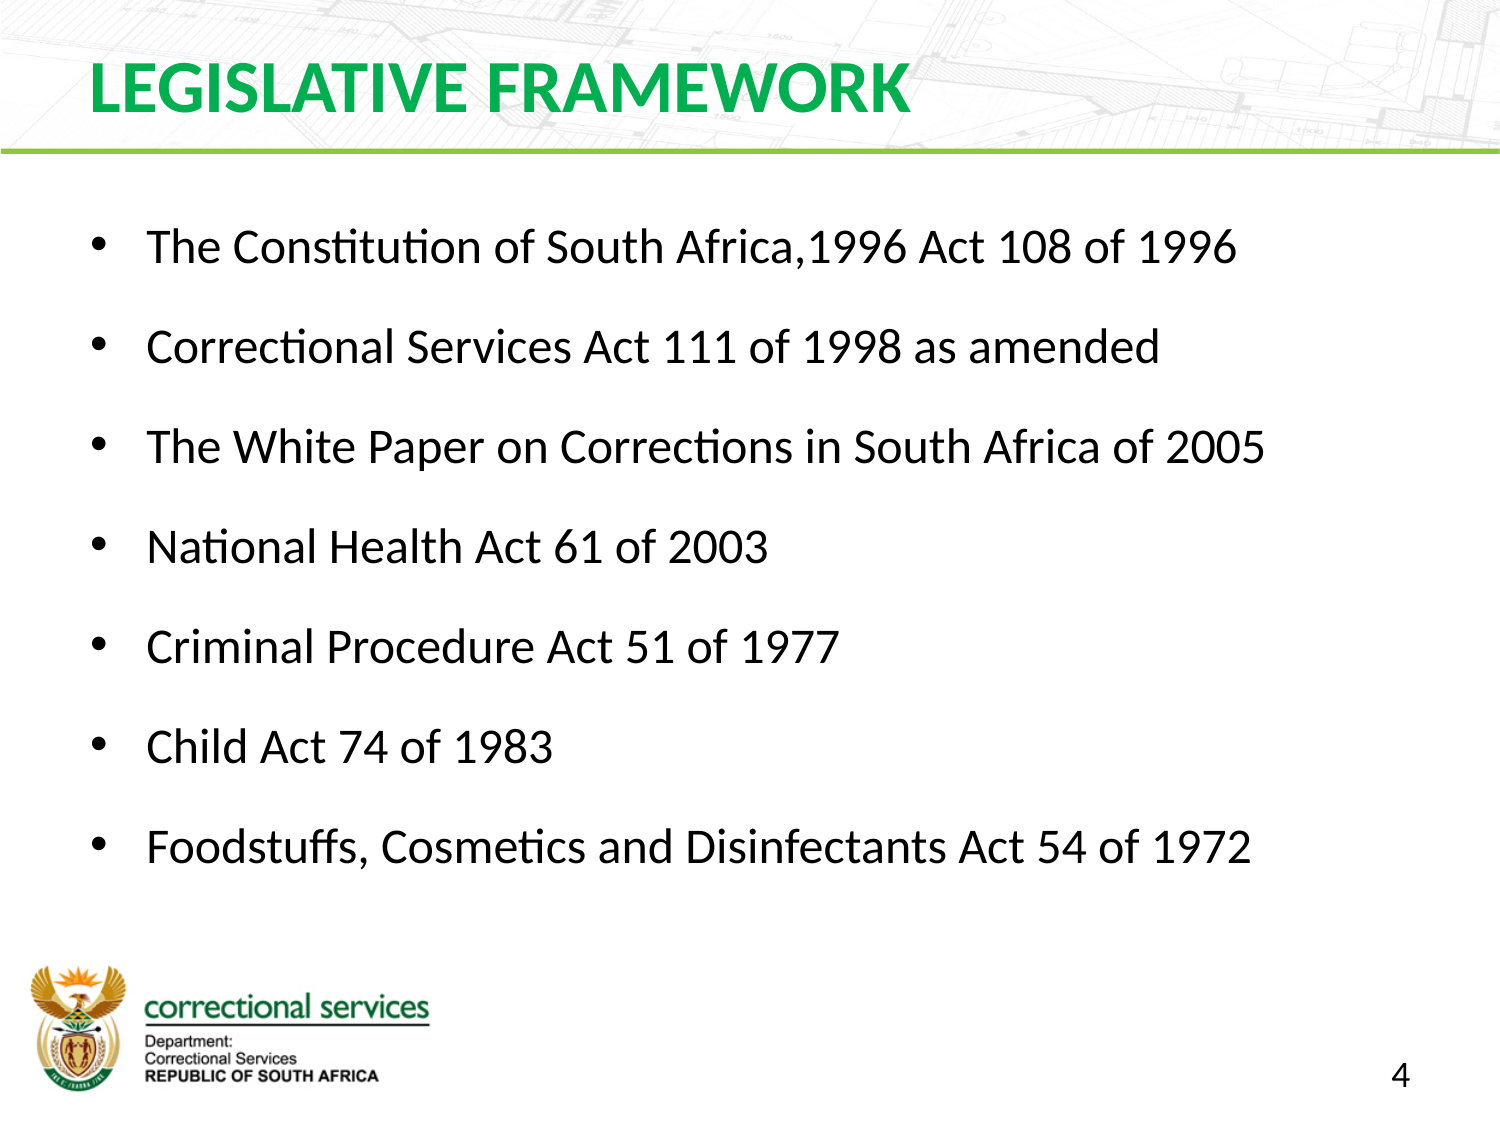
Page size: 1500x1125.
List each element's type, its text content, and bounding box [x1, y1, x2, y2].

picture [0, 936, 481, 1125]
text_box LEGISLATIVE FRAMEWORK [74, 30, 1425, 136]
picture [0, 0, 1500, 154]
slide_number 4 [1074, 1042, 1425, 1103]
list The Constitution of South Africa,1996 Act 108 of 1996 Correctional Services Act 111 of 1998 as amended The White Paper on Corrections in South Africa of 2005 National Health Act 61 of 2003 Criminal Procedure Act 51 of 1977 Child Act 74 of 1983 Foodstuffs, Cosmetics and Disinfectants Act 54 of 1972 [75, 175, 1425, 1013]
